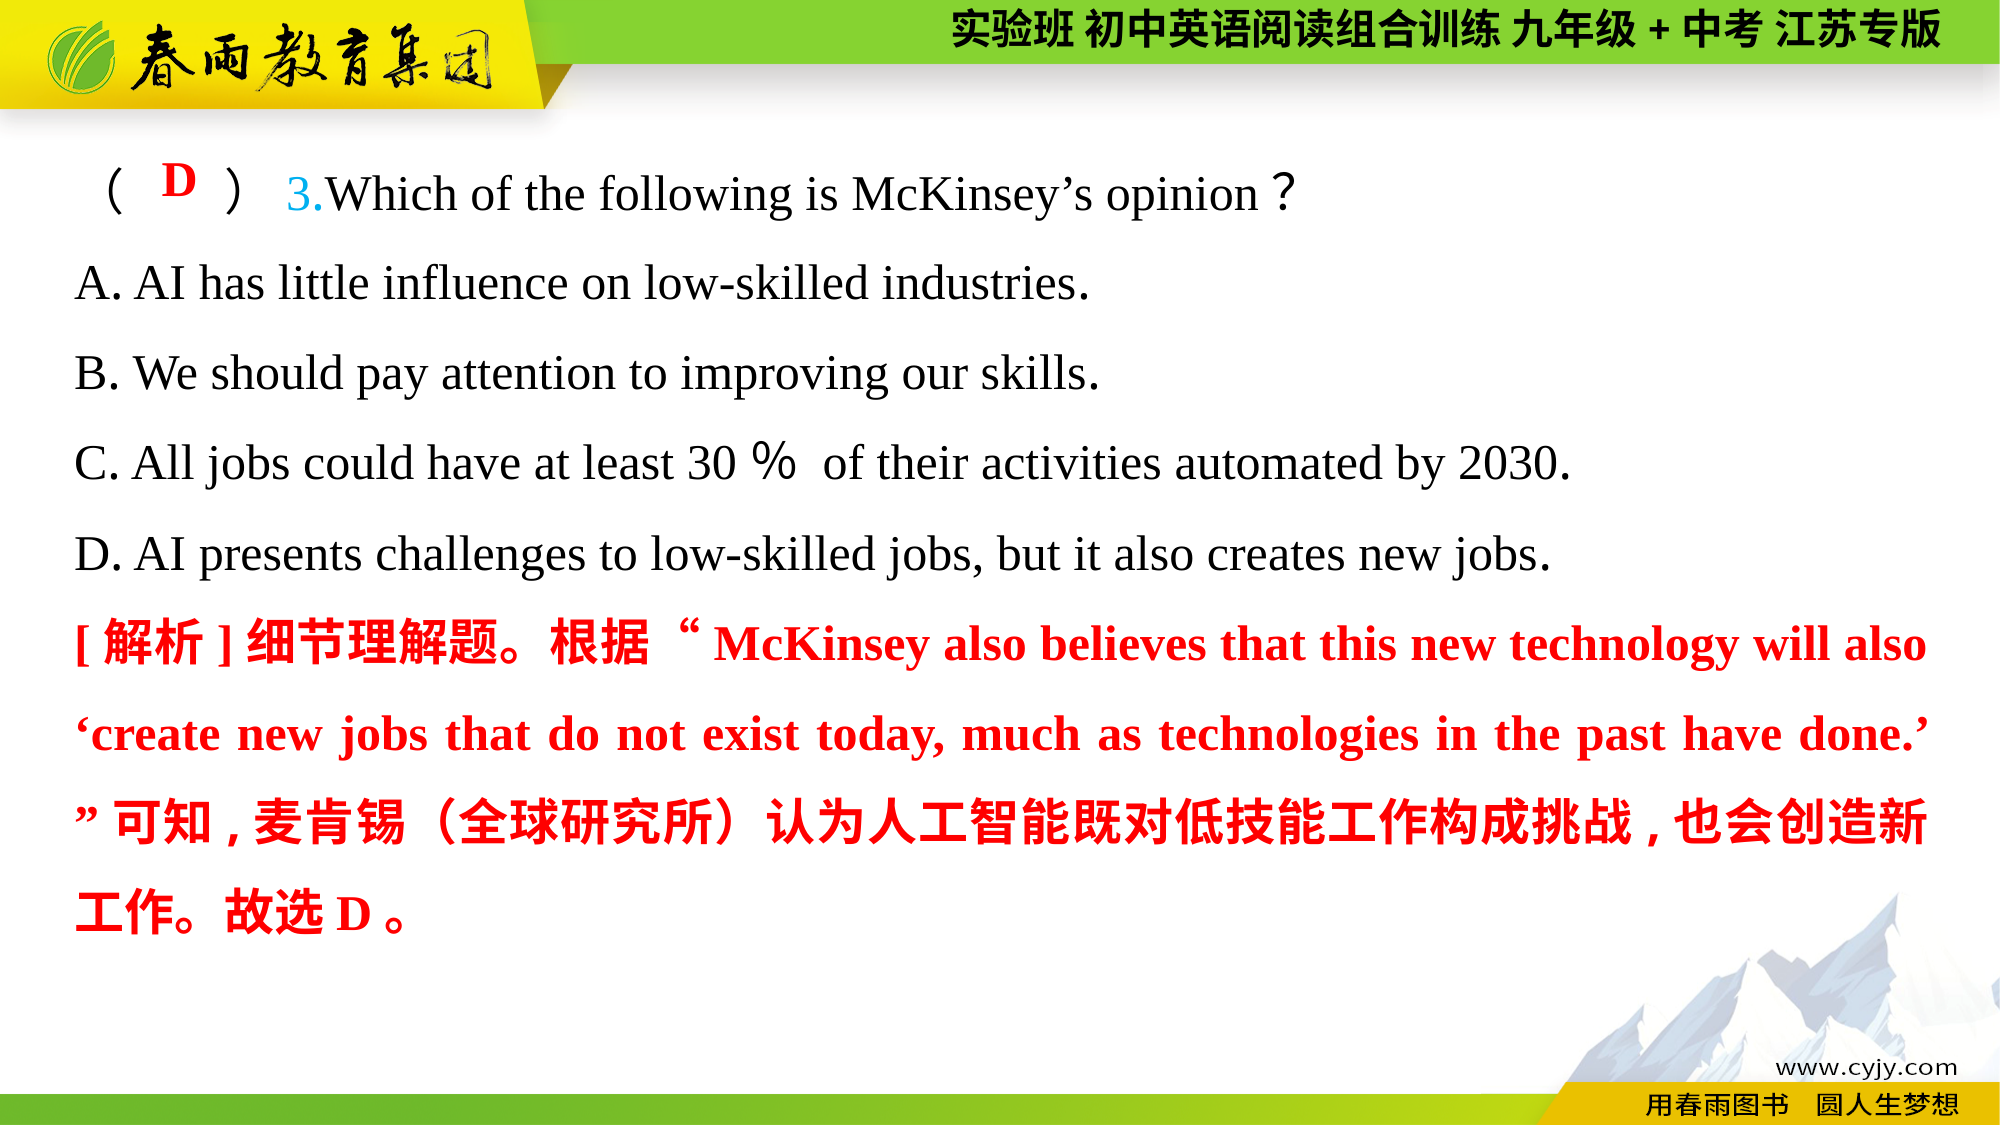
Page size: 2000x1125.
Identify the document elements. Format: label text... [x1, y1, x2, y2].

picture [0, 0, 2000, 1125]
list （ ）3.Which of the following is McKinsey’s opinion？ A. AI has little influence on low-skilled industries. B. We should pay attention to improving our skills. C. All jobs could have at least 30％ of their activities automated by 2030. D. AI presents challenges to low-skilled jobs, but it also creates new jobs. [59, 122, 1944, 573]
text_box D [146, 138, 213, 214]
text_box [解析]细节理解题。根据“McKinsey also believes that this new technology will also ‘create new jobs that do not exist today, much as technologies in the past have done.’ ”可知,麦肯锡（全球研究所）认为人工智能既对低技能工作构成挑战,也会创造新工作。故选D。 [59, 573, 1944, 949]
